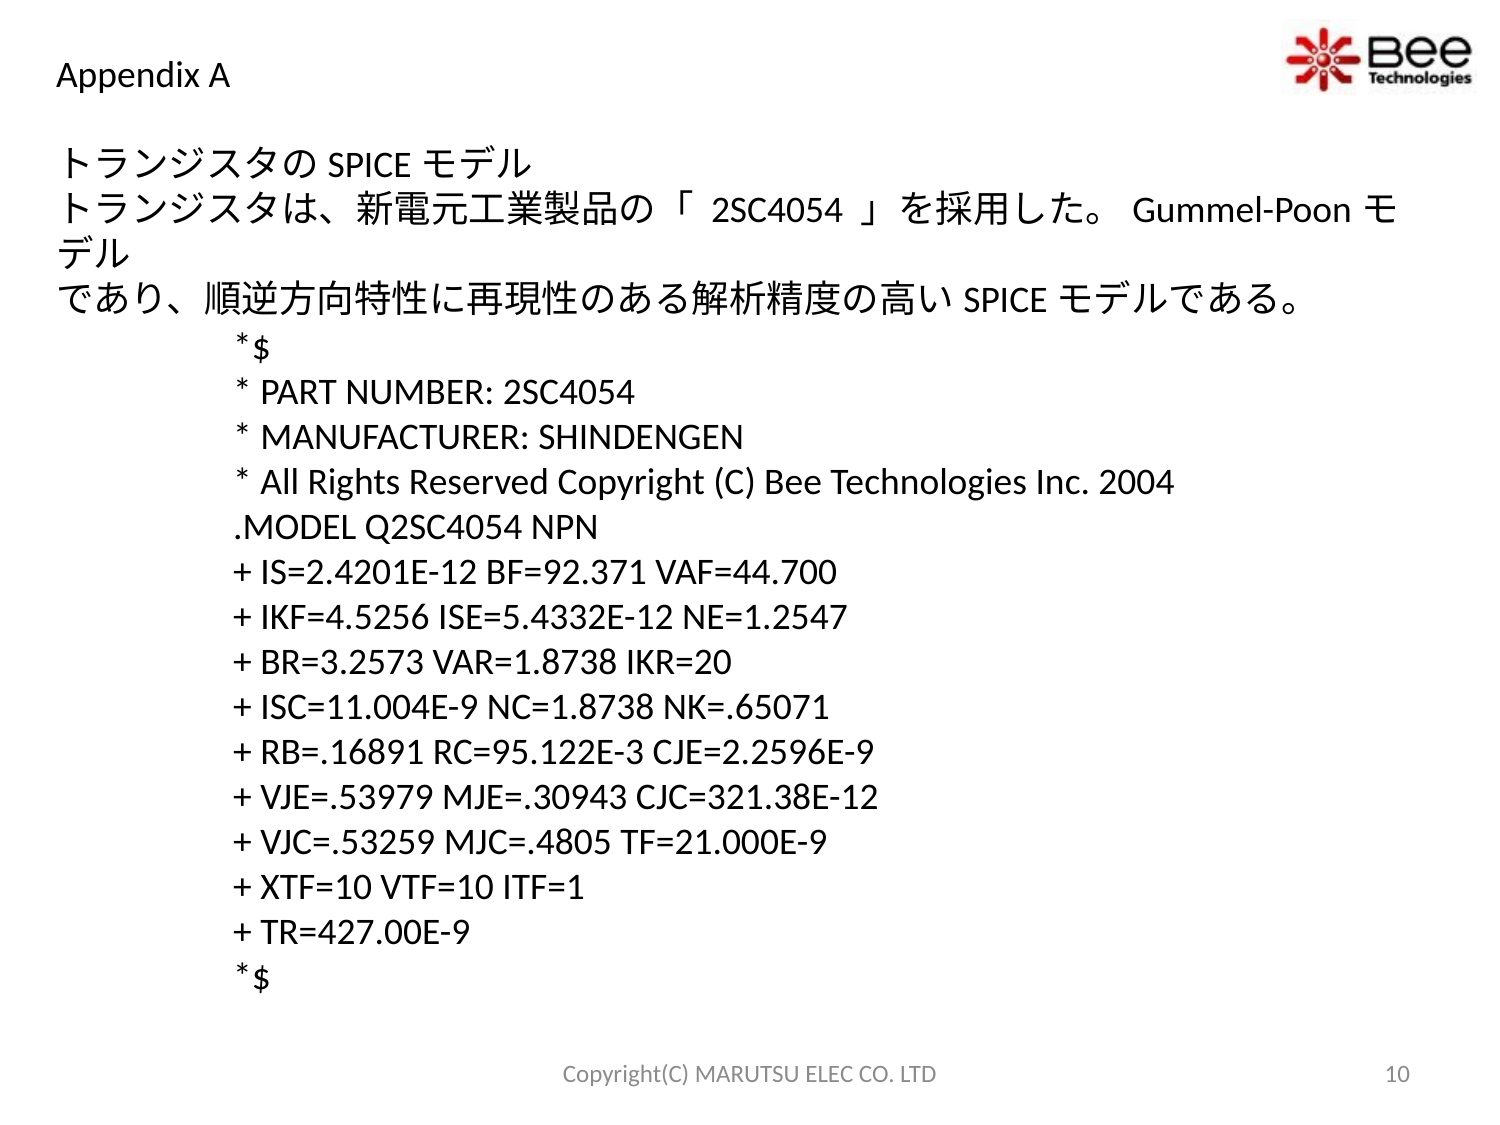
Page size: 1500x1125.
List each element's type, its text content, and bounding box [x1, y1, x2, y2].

text_box Appendix A トランジスタのSPICEモデル トランジスタは、新電元工業製品の「 2SC4054 」を採用した。Gummel-Poonモデル であり、順逆方向特性に再現性のある解析精度の高いSPICEモデルである。 [41, 42, 1424, 328]
picture [1281, 18, 1478, 101]
text_box *$ * PART NUMBER: 2SC4054 * MANUFACTURER: SHINDENGEN * All Rights Reserved Copyright (C) Bee Technologies Inc. 2004 .MODEL Q2SC4054 NPN + IS=2.4201E-12 BF=92.371 VAF=44.700 + IKF=4.5256 ISE=5.4332E-12 NE=1.2547 + BR=3.2573 VAR=1.8738 IKR=20 + ISC=11.004E-9 NC=1.8738 NK=.65071 + RB=.16891 RC=95.122E-3 CJE=2.2596E-9 + VJE=.53979 MJE=.30943 CJC=321.38E-12 + VJC=.53259 MJC=.4805 TF=21.000E-9 + XTF=10 VTF=10 ITF=1 + TR=427.00E-9 *$ [218, 314, 1294, 1005]
slide_number 10 [1074, 1042, 1425, 1103]
footer Copyright(C) MARUTSU ELEC CO. LTD [512, 1042, 988, 1103]
